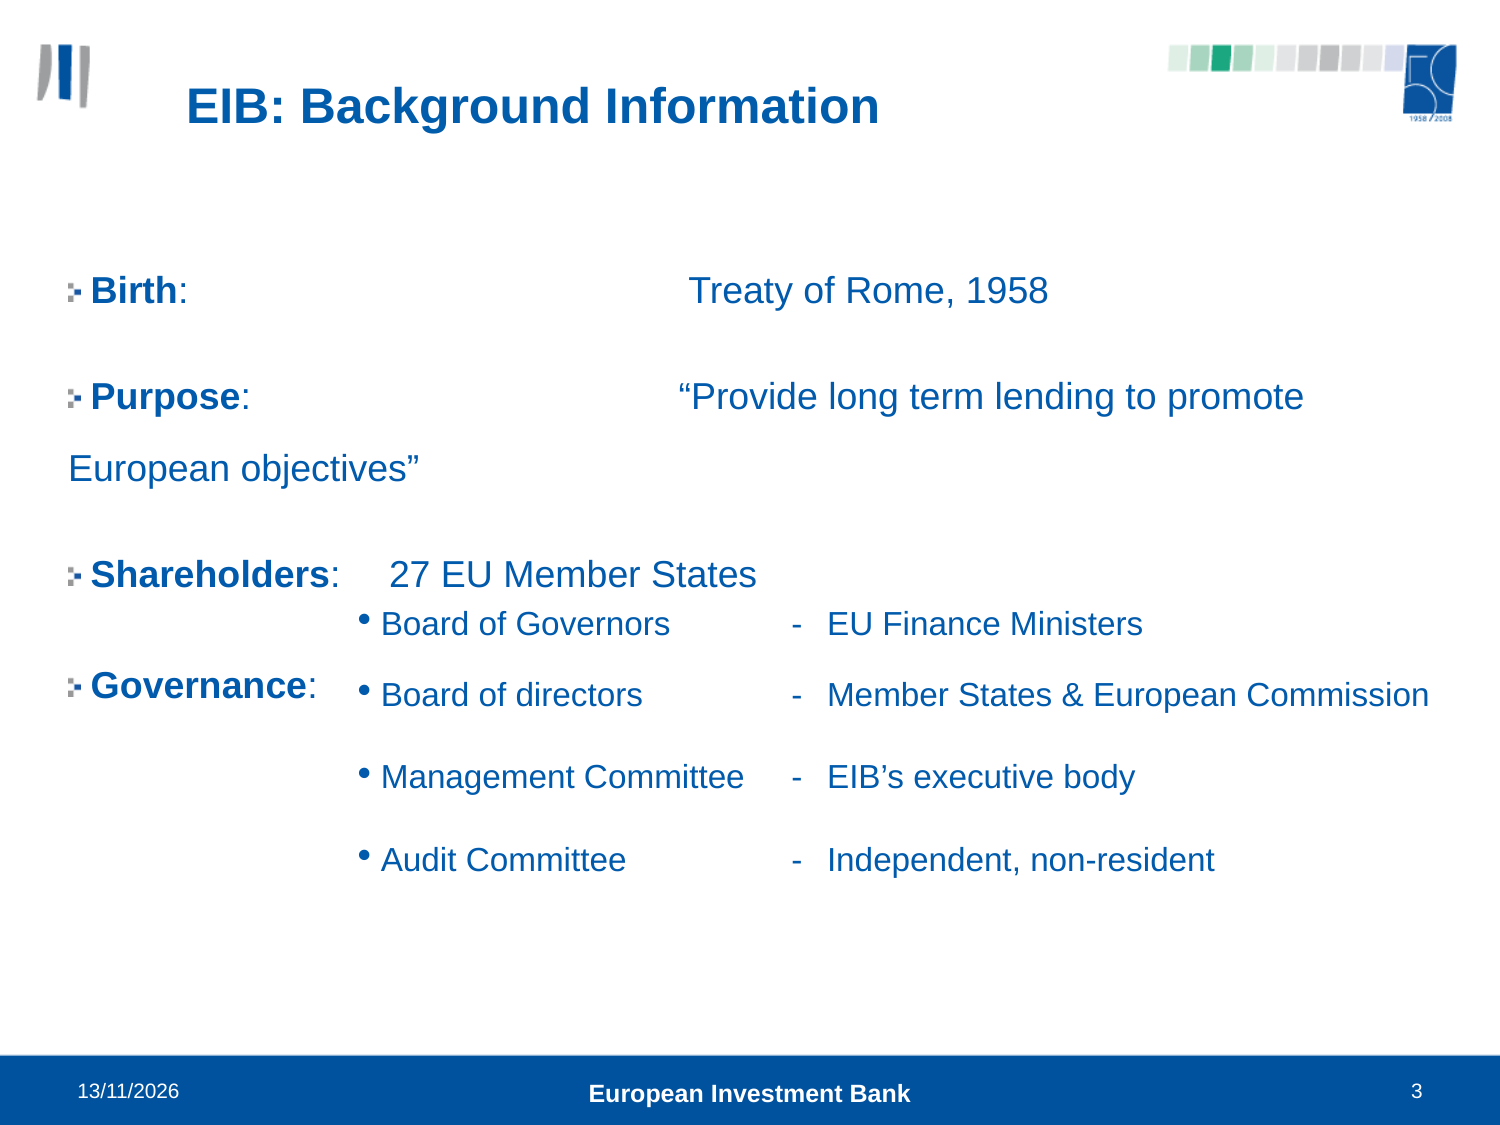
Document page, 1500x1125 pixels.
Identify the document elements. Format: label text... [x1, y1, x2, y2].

footer European Investment Bank [229, 1070, 1271, 1125]
title EIB: Background Information [170, 66, 1353, 185]
picture [68, 670, 81, 697]
table_header - [776, 598, 812, 669]
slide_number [62, 1070, 226, 1125]
table_cell Independent, non-resident [812, 834, 1500, 905]
table_cell Management Committee [342, 751, 776, 834]
table_cell EIB’s executive body [812, 751, 1500, 834]
table_cell Member States & European Commission [812, 669, 1500, 751]
table_cell - [776, 669, 812, 751]
list Birth: Treaty of Rome, 1958 Purpose: “Provide long term lending to promote European objectives” Shareholders: 27 EU Member States Governance: [52, 231, 1436, 1024]
table_cell - [776, 834, 812, 905]
picture [68, 559, 81, 586]
table_cell Board of directors [342, 669, 776, 751]
picture [0, 0, 1500, 1125]
slide_number 3 [1274, 1070, 1438, 1125]
table_cell Audit Committee [342, 834, 776, 905]
picture [68, 381, 81, 408]
table_header Board of Governors [342, 598, 776, 669]
table_cell - [776, 751, 812, 834]
table_header EU Finance Ministers [812, 598, 1500, 669]
picture [68, 275, 81, 302]
